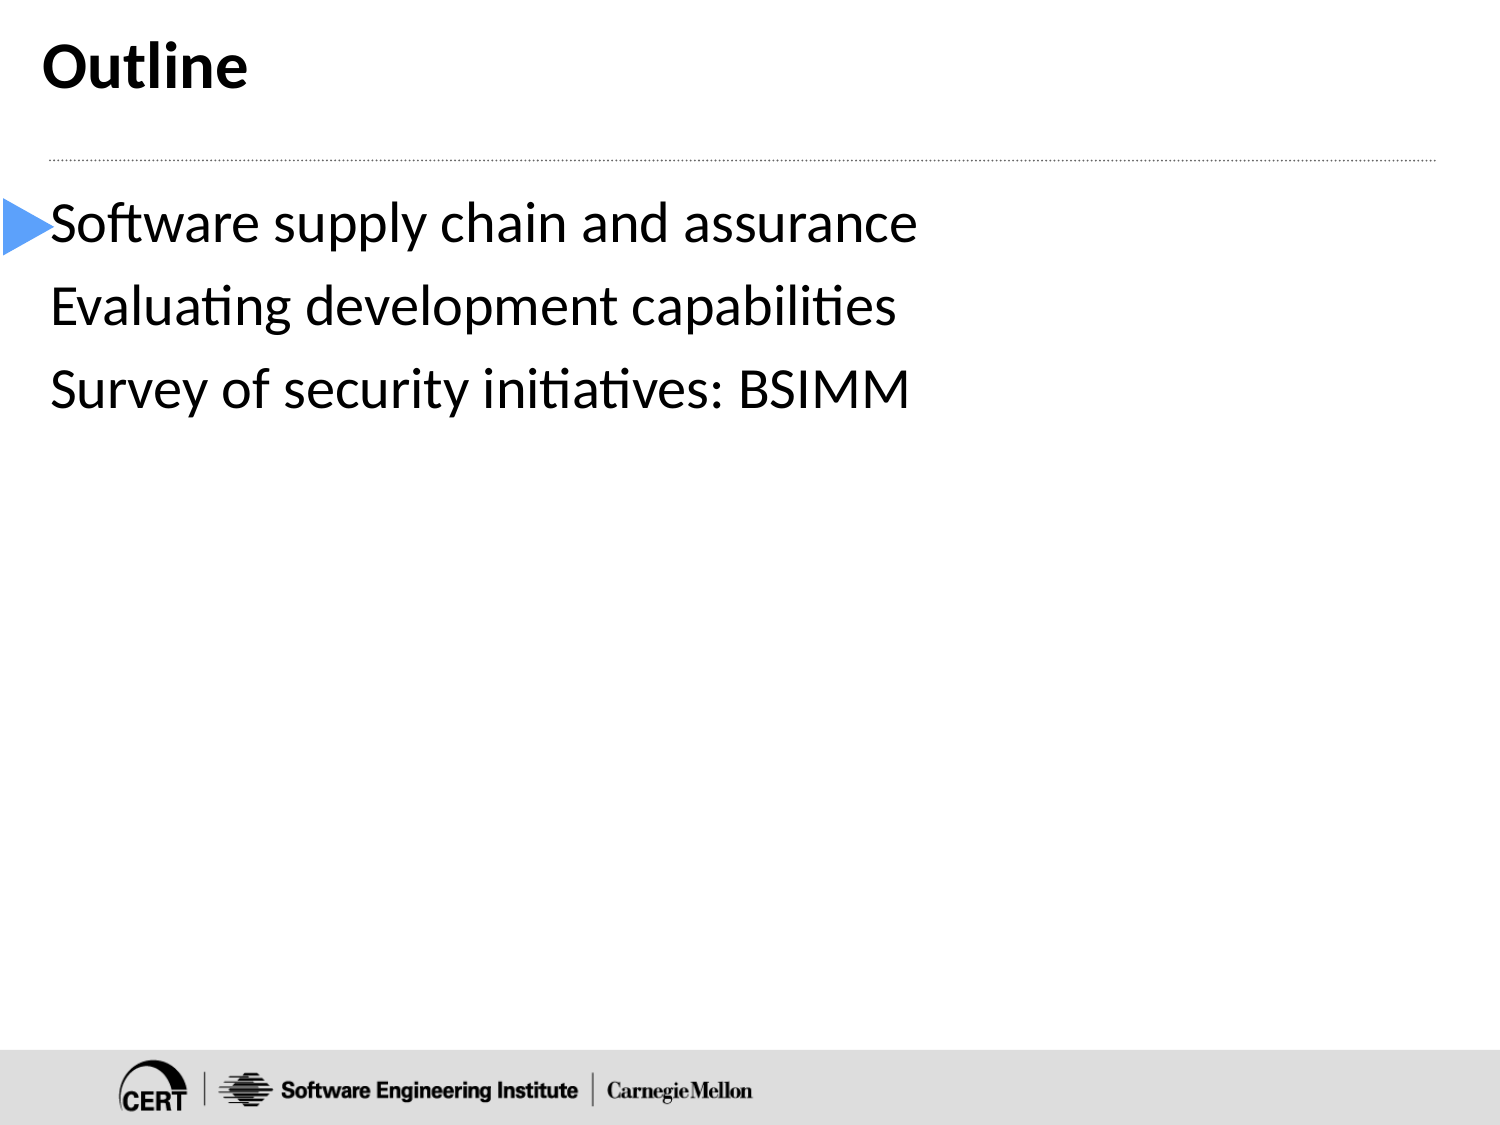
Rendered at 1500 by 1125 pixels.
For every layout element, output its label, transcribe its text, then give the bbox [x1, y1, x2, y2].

list Software supply chain and assurance Evaluating development capabilities Survey of security initiatives: BSIMM [49, 187, 1438, 1001]
text_box [3, 198, 55, 256]
title Outline [42, 37, 1434, 155]
picture [102, 1056, 765, 1117]
